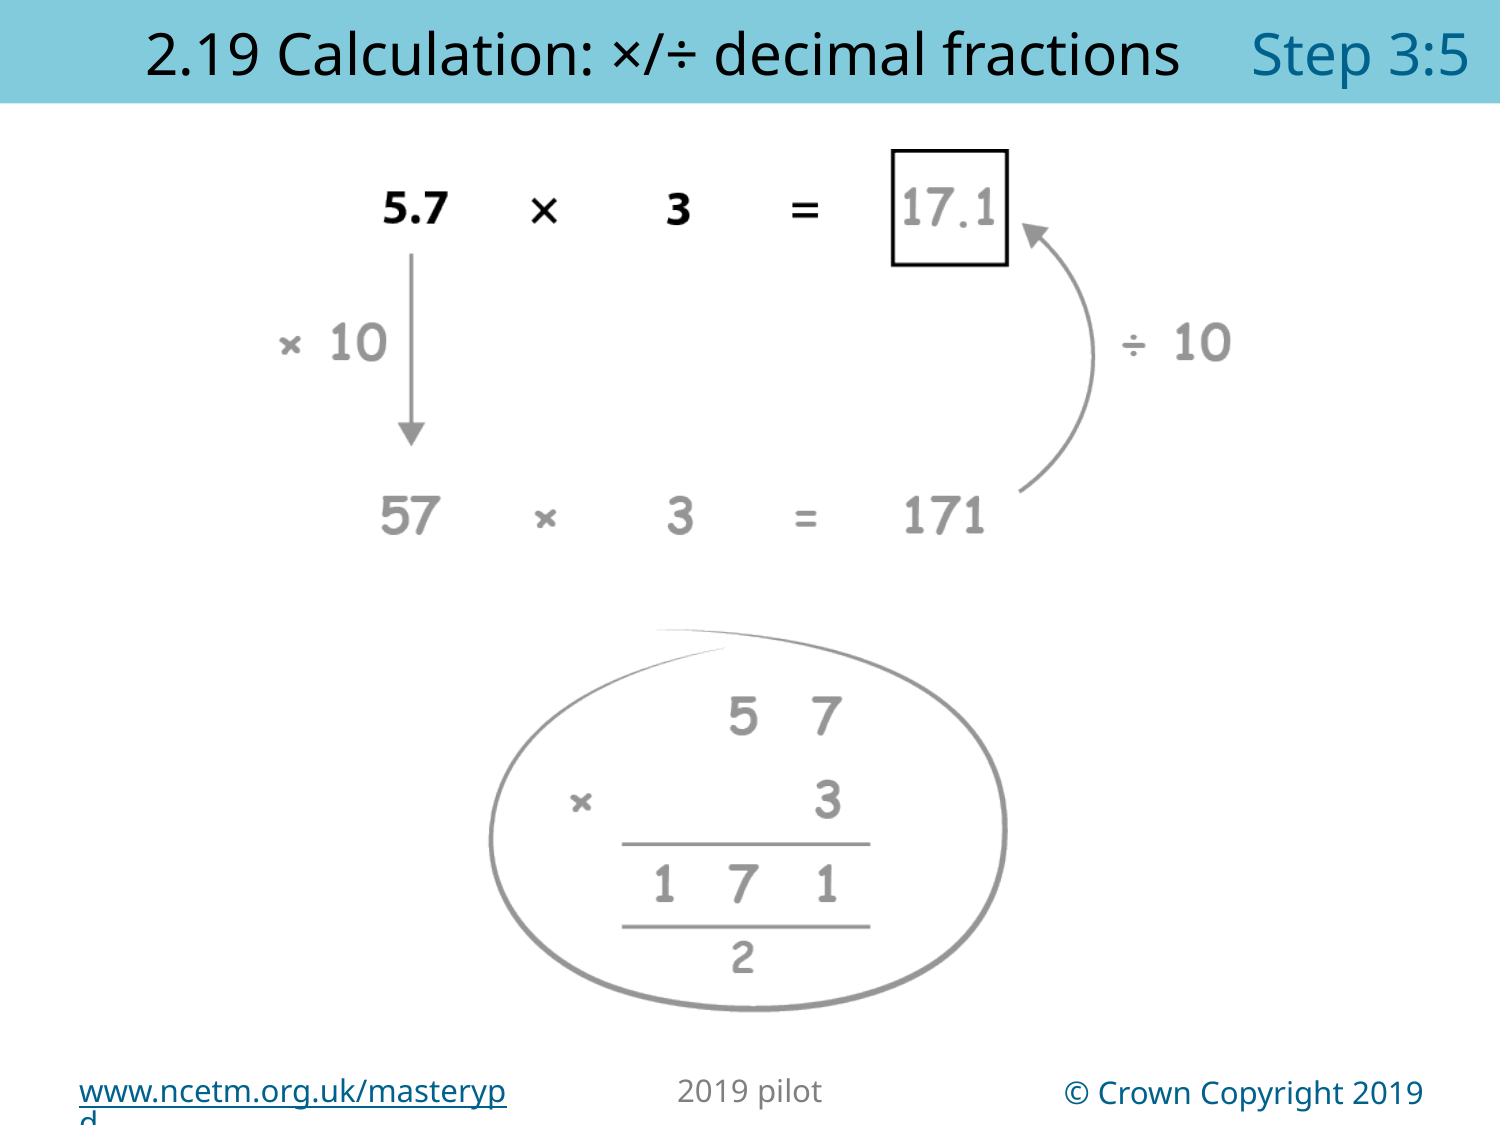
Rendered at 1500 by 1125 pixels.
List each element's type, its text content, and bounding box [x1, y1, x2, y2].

picture [190, 149, 1310, 1044]
list 2.19 Calculation: ×/÷ decimal fractions Step 3:5 [0, 0, 1500, 104]
